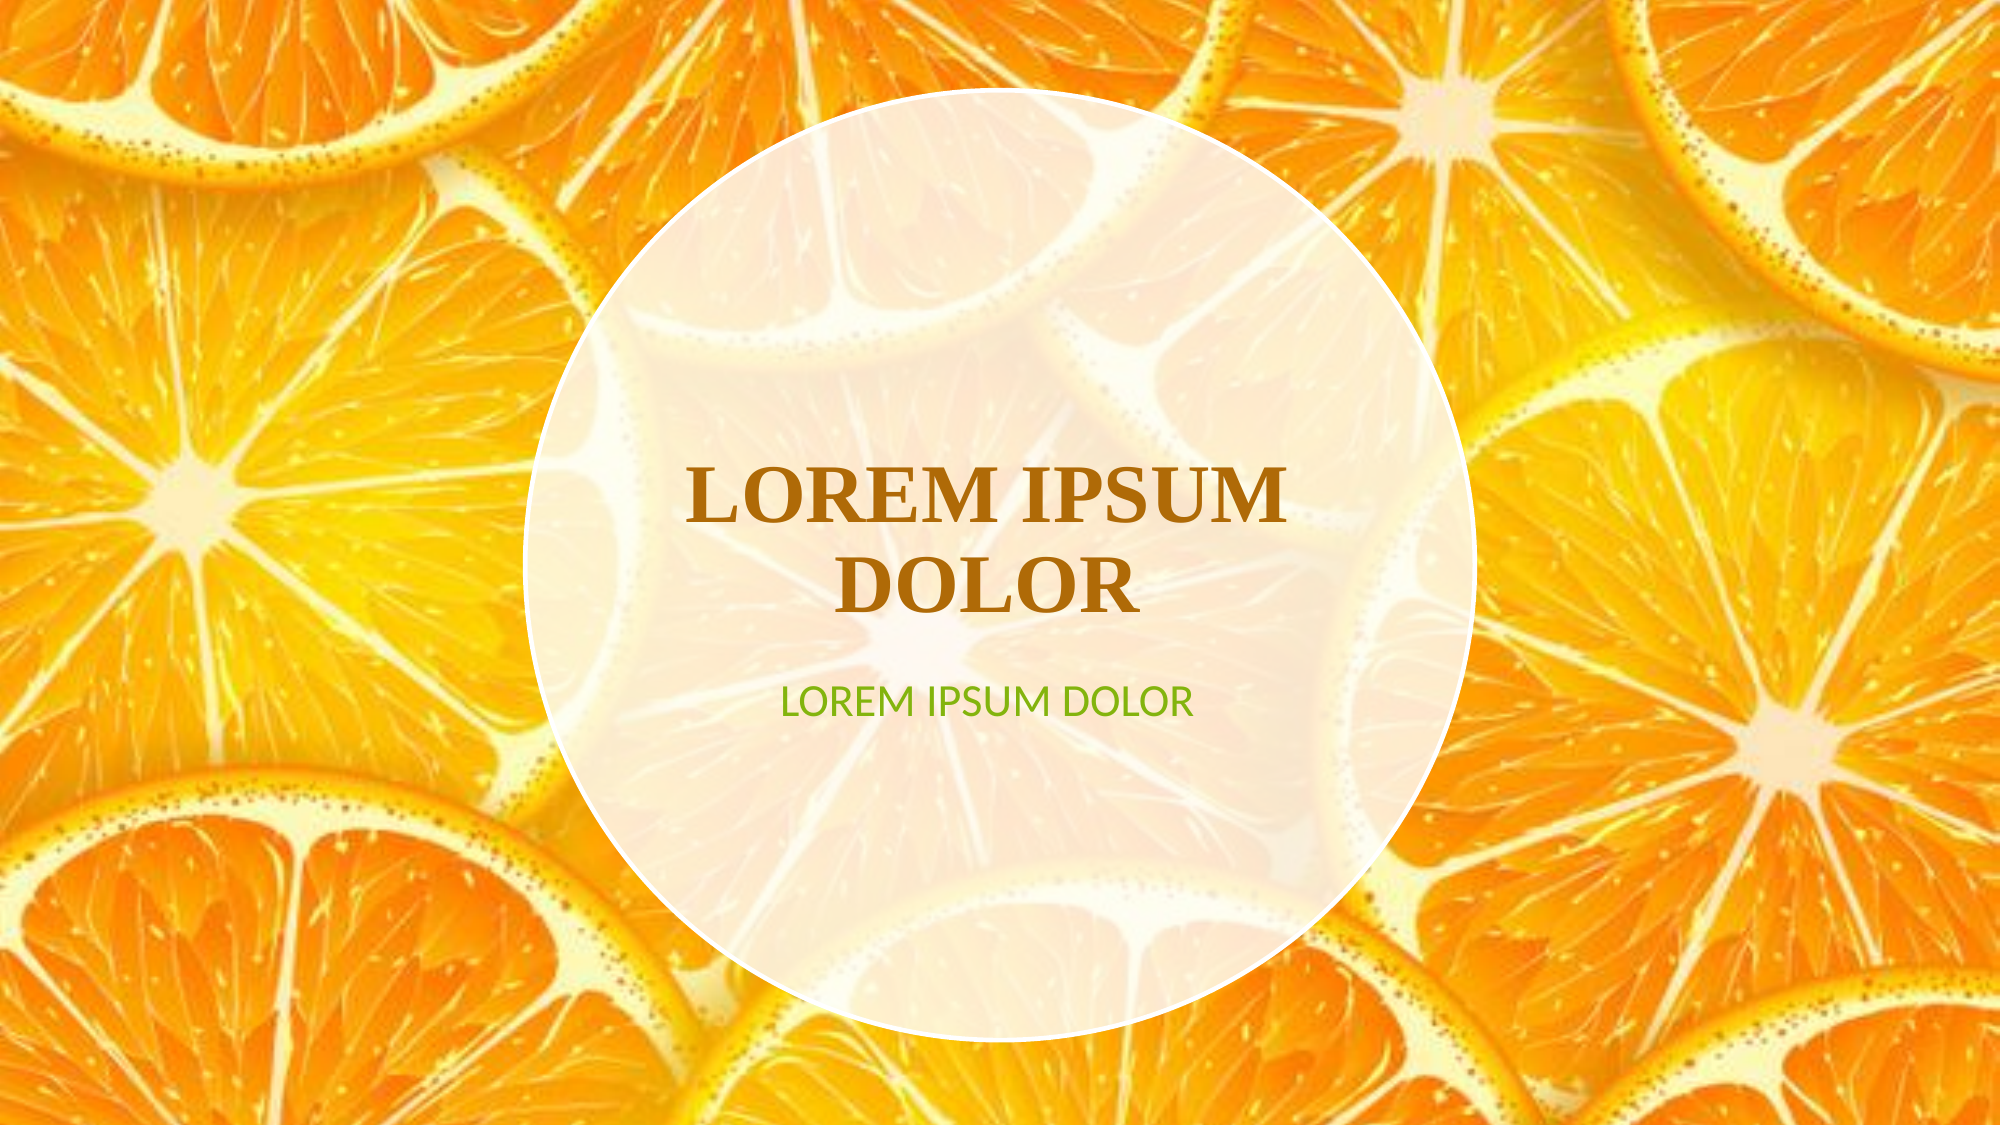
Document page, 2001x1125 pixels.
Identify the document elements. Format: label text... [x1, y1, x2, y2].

picture [0, 0, 2000, 1125]
title LOREM IPSUM DOLOR [525, 380, 1450, 639]
subtitle LOREM IPSUM DOLOR [525, 662, 1450, 733]
